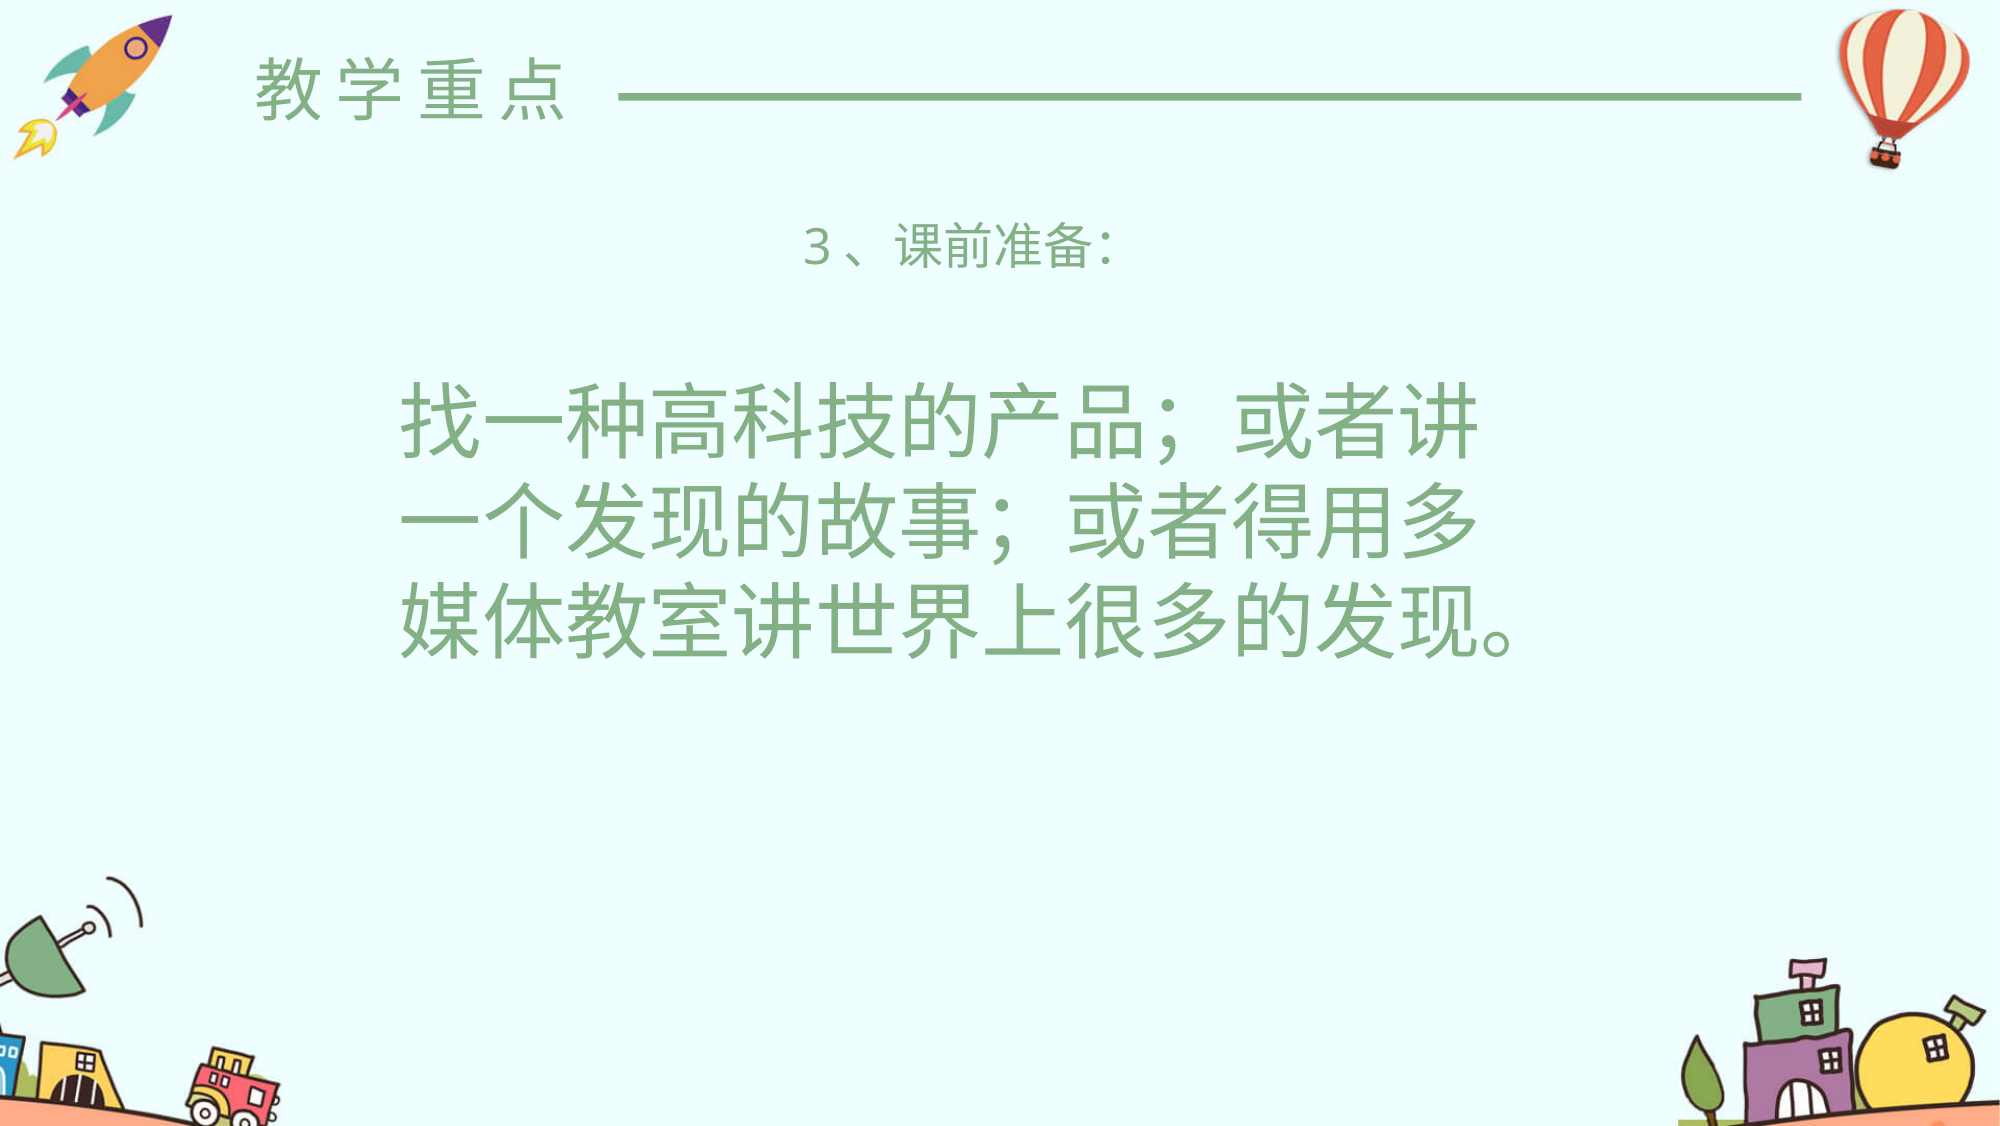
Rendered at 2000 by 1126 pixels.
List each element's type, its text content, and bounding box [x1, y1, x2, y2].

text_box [143, 46, 1802, 131]
text_box 找一种高科技的产品；或者讲一个发现的故事；或者得用多媒体教室讲世界上很多的发现。 [384, 361, 1564, 677]
text_box 3、课前准备： [788, 206, 1159, 282]
picture [0, 0, 2000, 1126]
